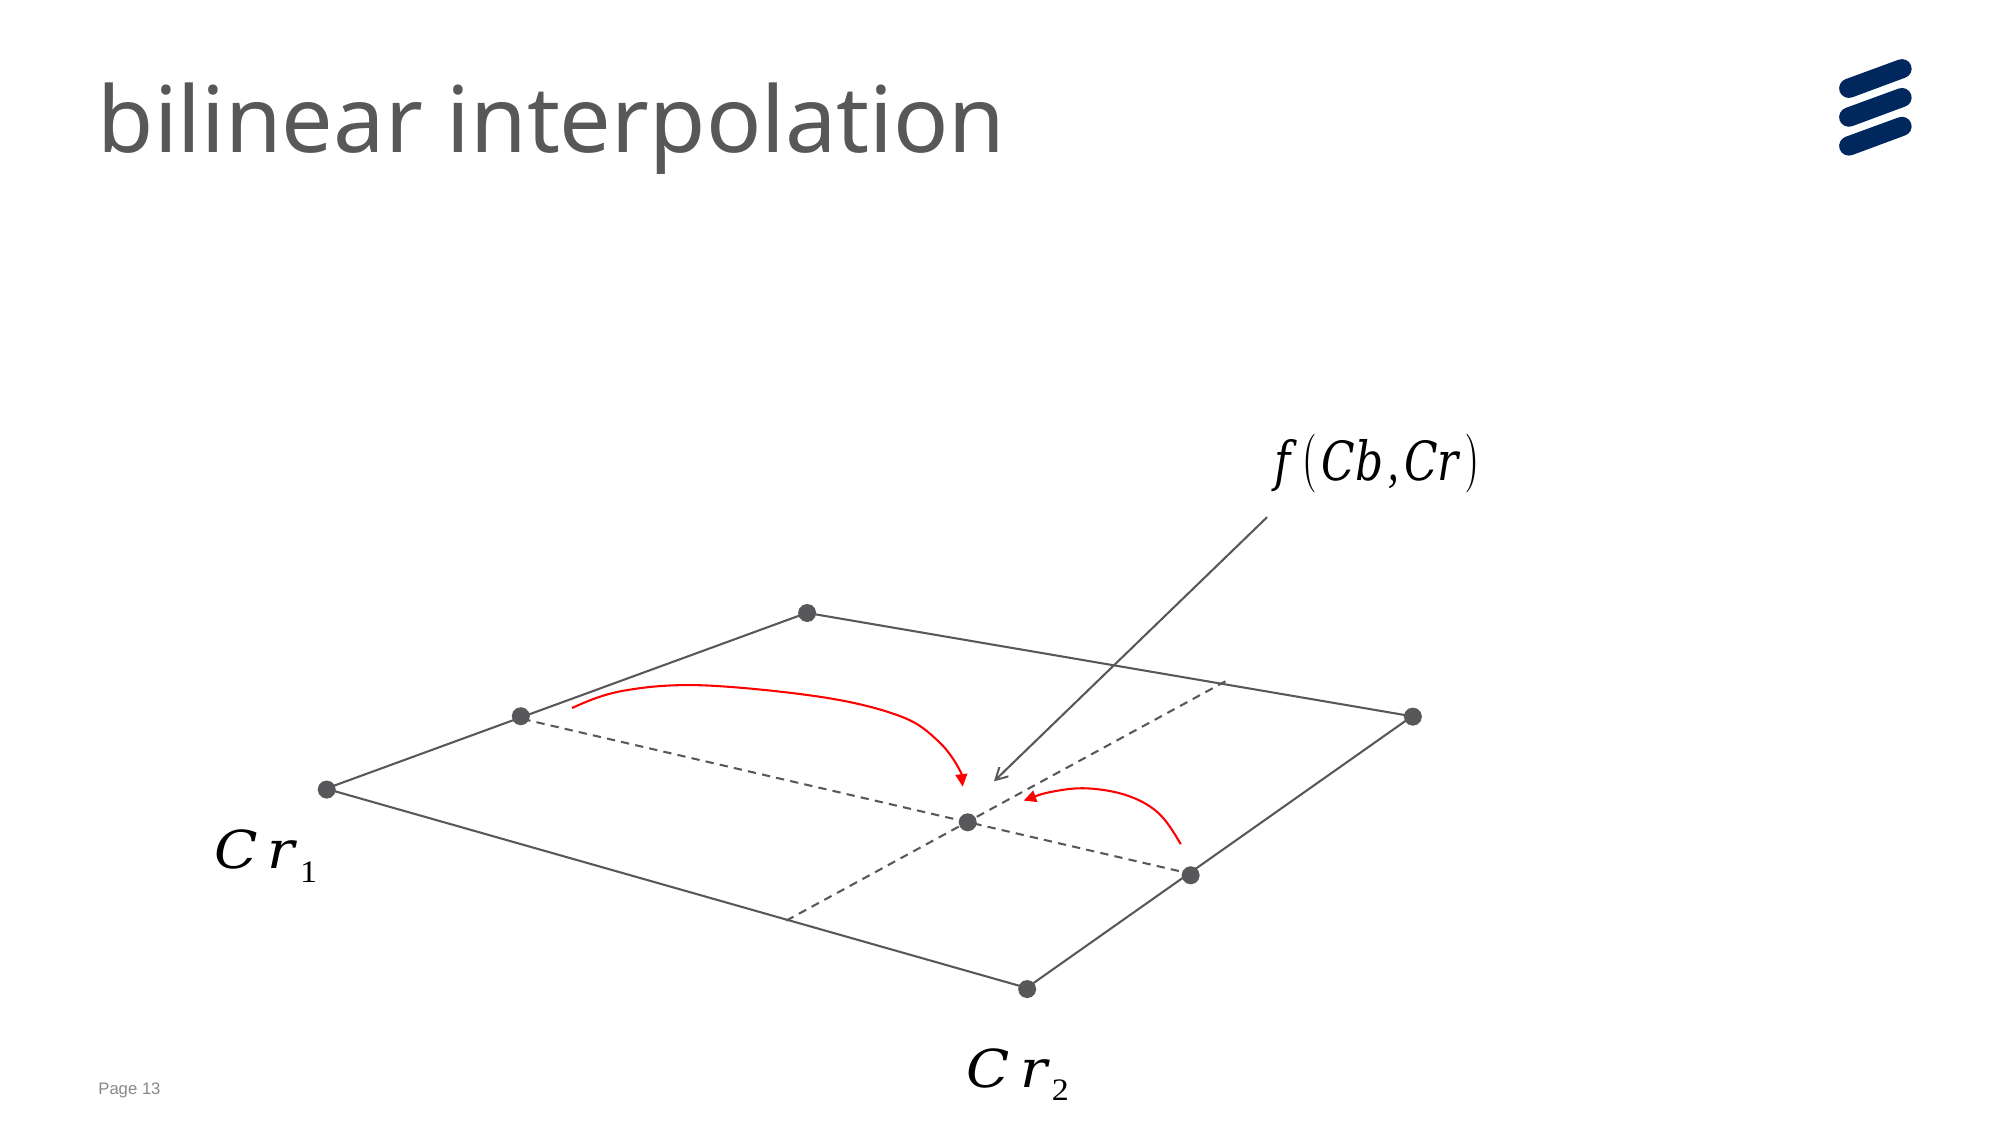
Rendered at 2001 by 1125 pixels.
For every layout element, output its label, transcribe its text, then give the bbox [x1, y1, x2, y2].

text_box [798, 603, 817, 623]
text_box [819, 929, 1111, 986]
text_box [530, 614, 988, 717]
text_box [1018, 980, 1037, 999]
text_box [571, 684, 780, 717]
text_box [511, 707, 530, 725]
text_box [661, 884, 780, 918]
text_box [1231, 692, 1404, 844]
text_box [522, 718, 780, 875]
title bilinear interpolation [86, 39, 1726, 218]
text_box [335, 720, 517, 844]
text_box [317, 780, 336, 799]
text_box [993, 516, 1268, 782]
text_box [785, 680, 1228, 921]
text_box [1403, 707, 1422, 726]
